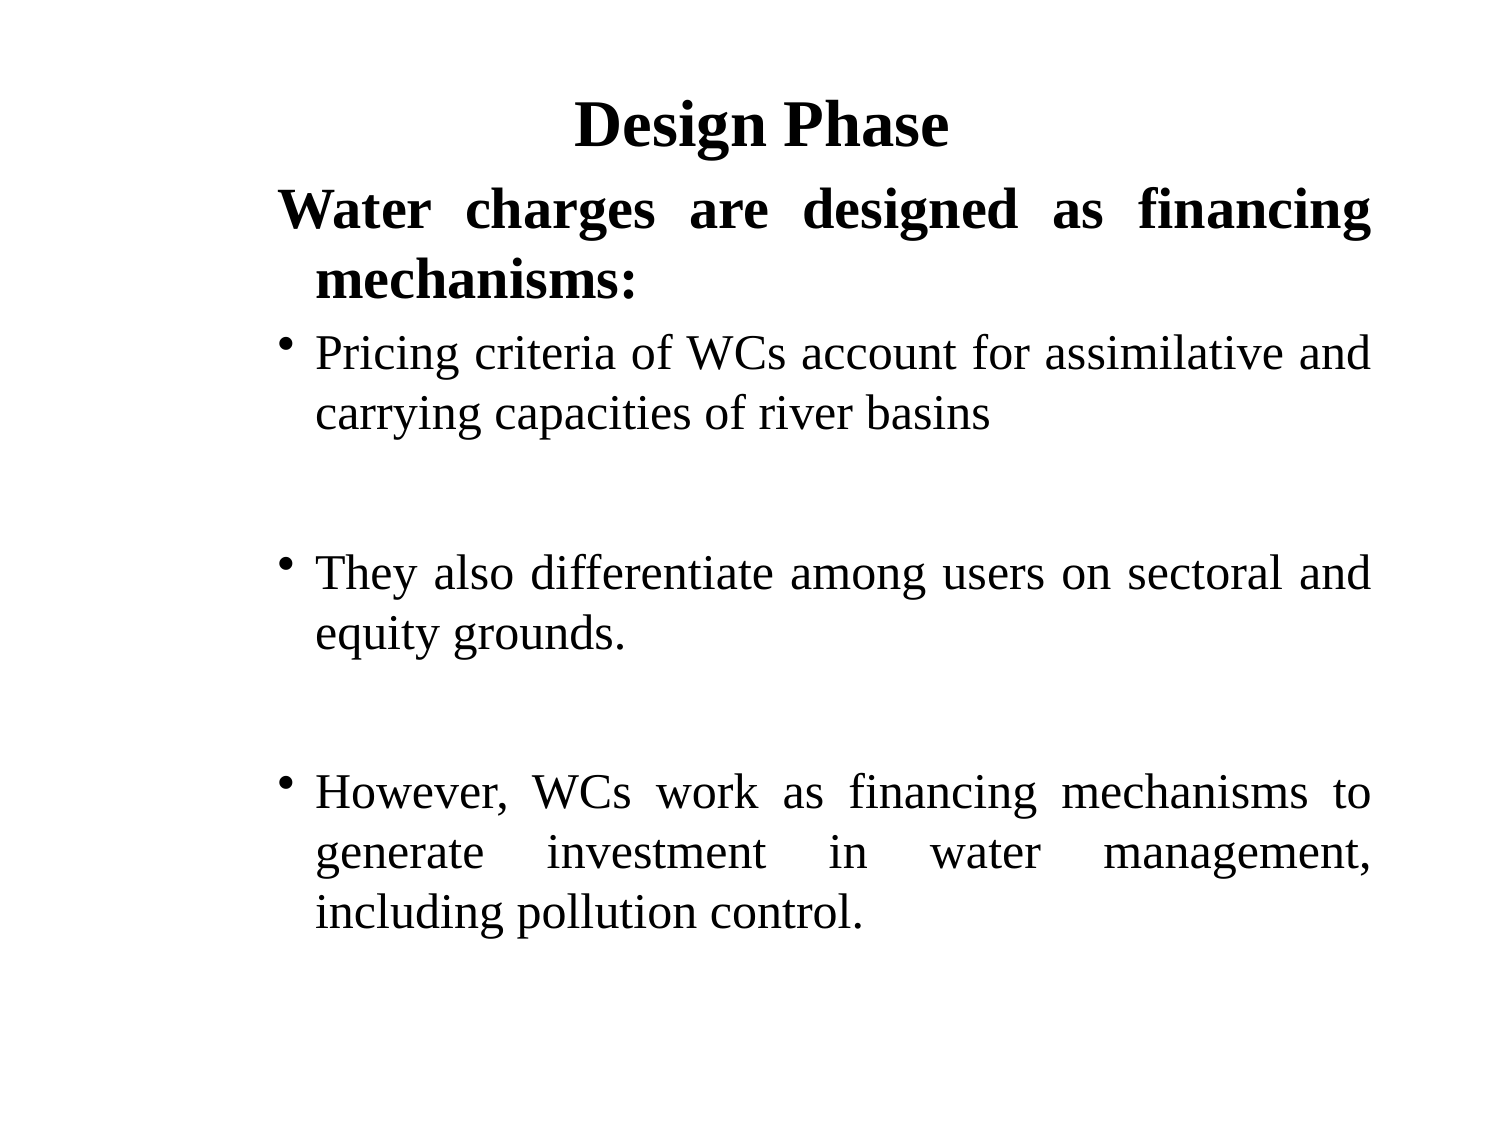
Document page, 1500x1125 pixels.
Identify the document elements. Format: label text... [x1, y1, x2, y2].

list Water charges are designed as financing mechanisms: Pricing criteria of WCs account for assimilative and carrying capacities of river basins They also differentiate among users on sectoral and equity grounds. However, WCs work as financing mechanisms to generate investment in water management, including pollution control. [112, 162, 1388, 1001]
title Design Phase [112, 74, 1413, 176]
